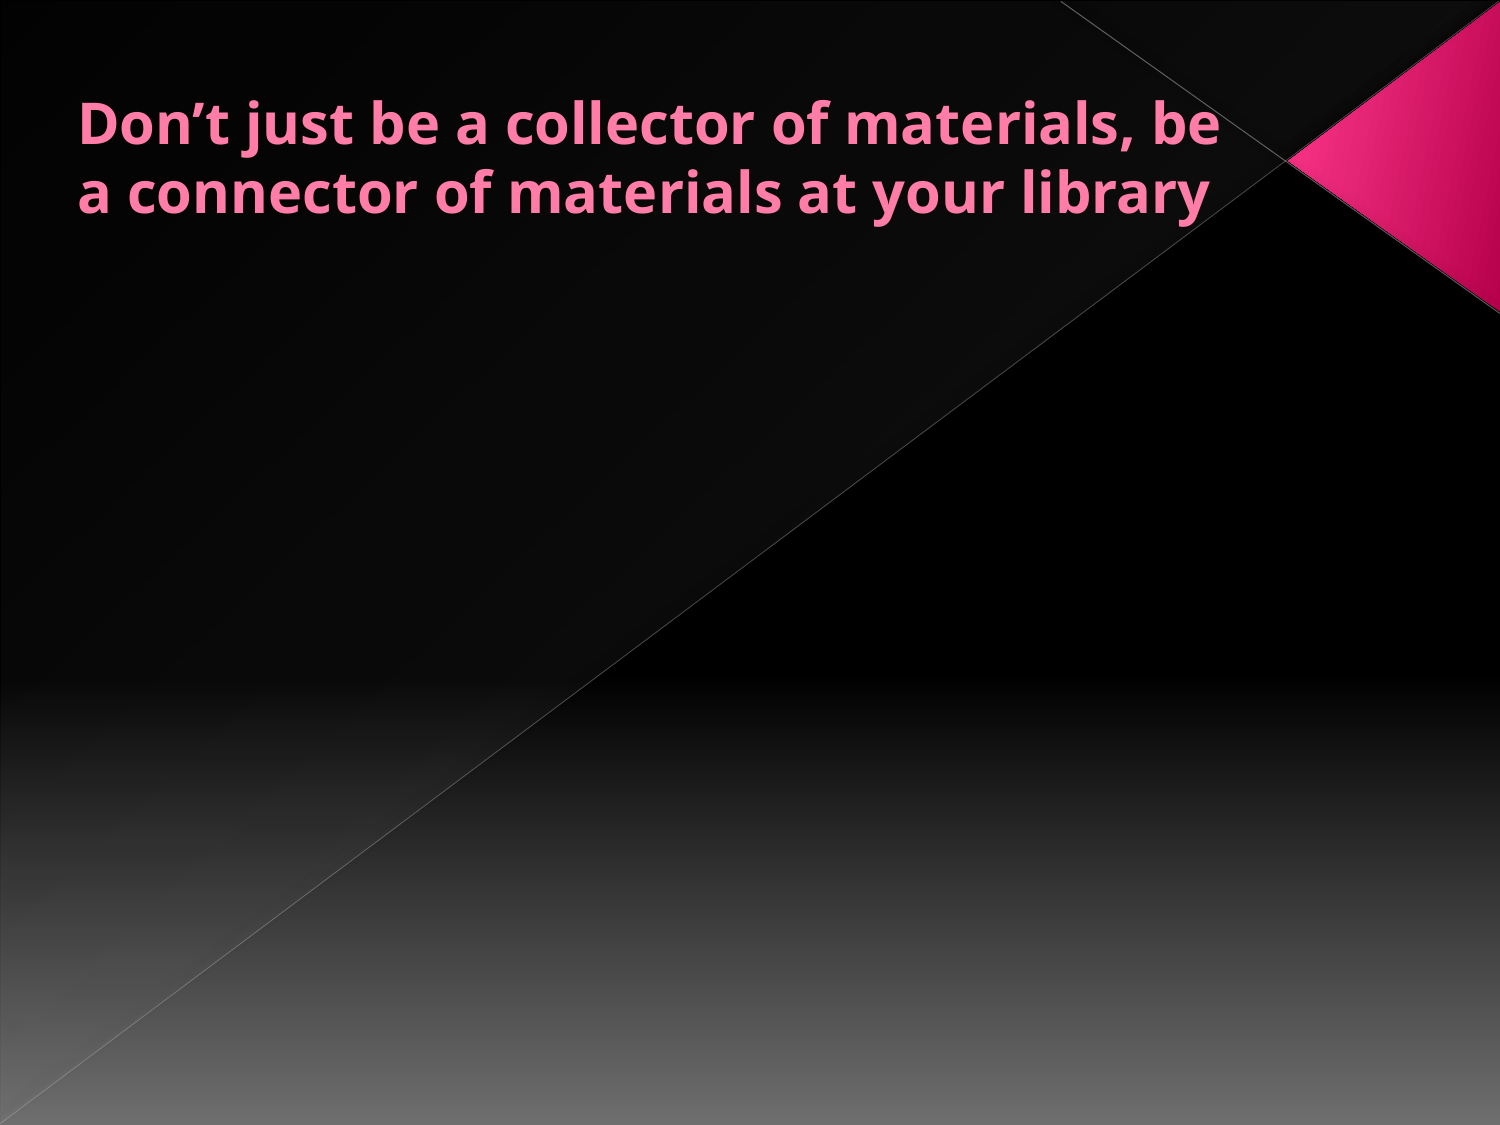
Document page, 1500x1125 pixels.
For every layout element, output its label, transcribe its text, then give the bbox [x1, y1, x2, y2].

title Don’t just be a collector of materials, be a connector of materials at your library [62, 44, 1250, 268]
